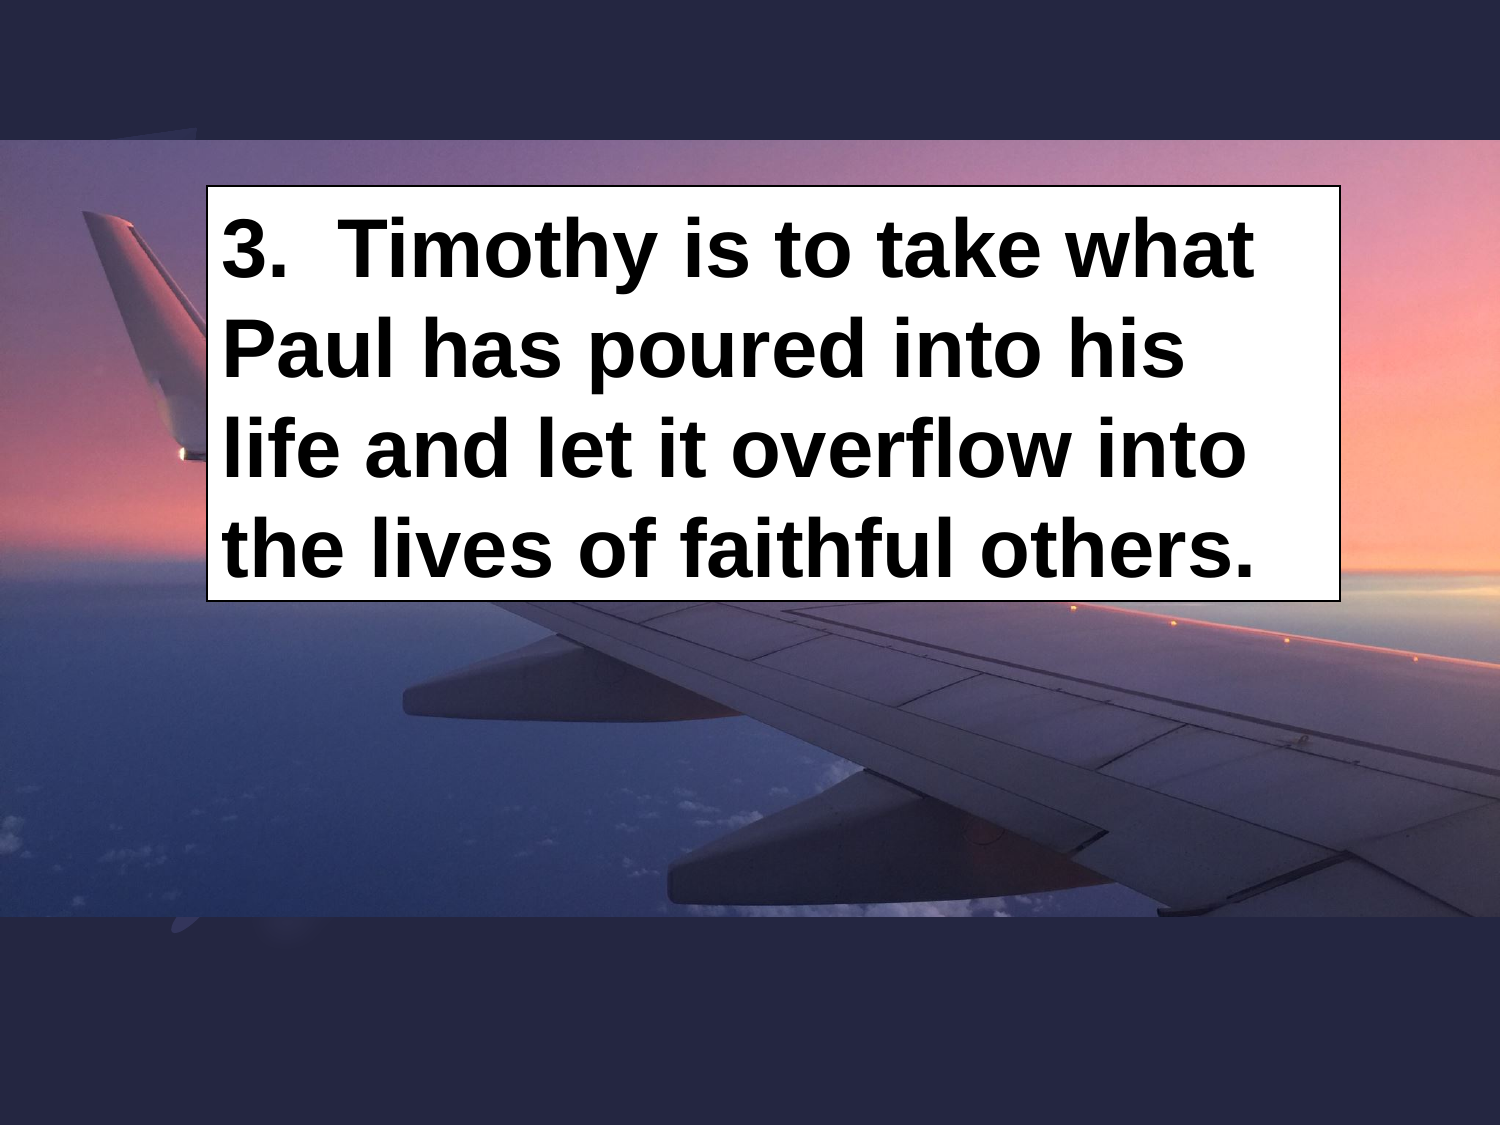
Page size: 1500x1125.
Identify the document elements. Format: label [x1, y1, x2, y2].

picture [0, 140, 1500, 917]
